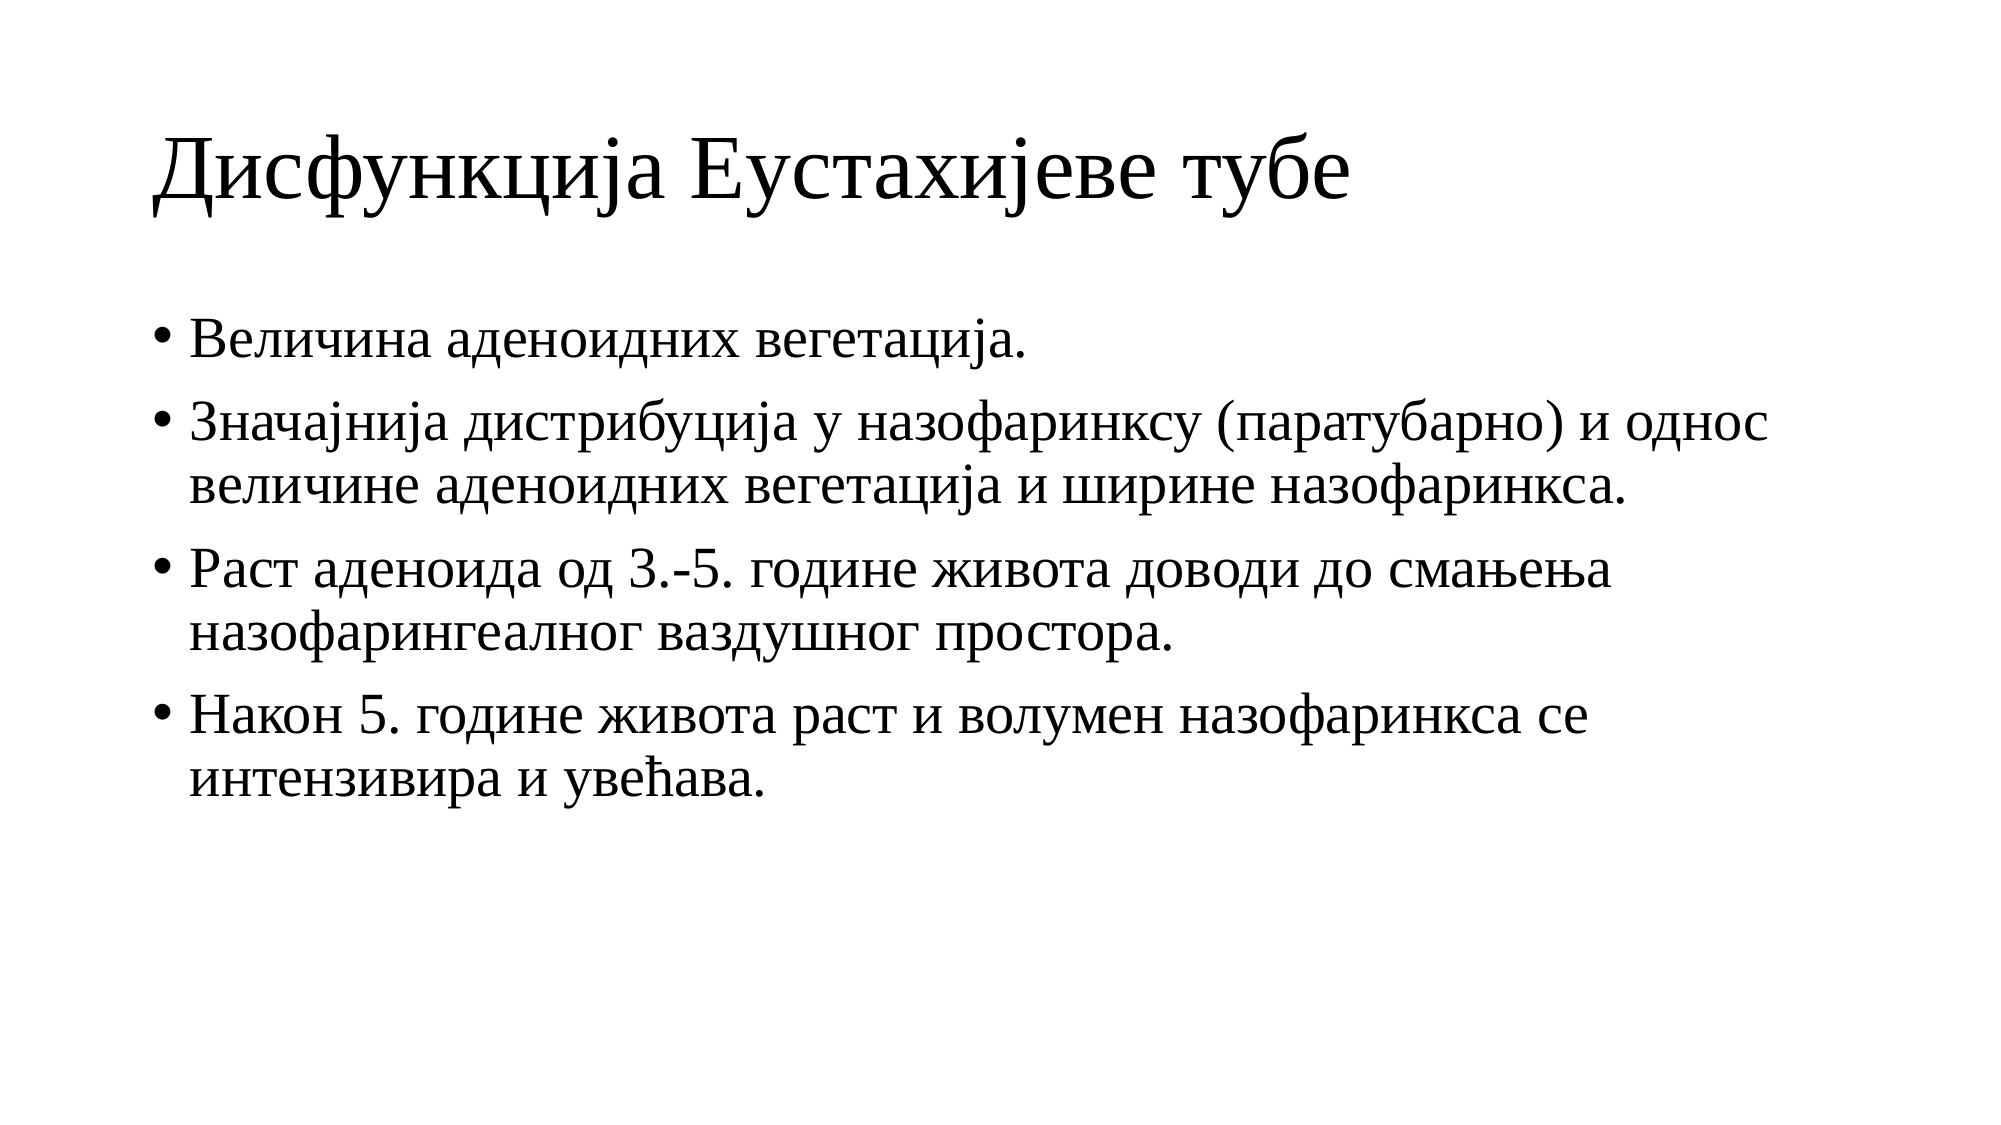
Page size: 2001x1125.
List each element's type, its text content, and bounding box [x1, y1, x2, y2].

title Дисфункција Еустахијеве тубе [137, 59, 1863, 278]
list Величина аденоидних вегетација. Значајнија дистрибуција у назофаринксу (паратубарно) и однос величине аденоидних вегетација и ширине назофаринкса. Раст аденоида од 3.-5. године живота доводи до смањења назофарингеалног ваздушног простора. Након 5. године живота раст и волумен назофаринкса се интензивира и увећава. [137, 299, 1863, 1014]
